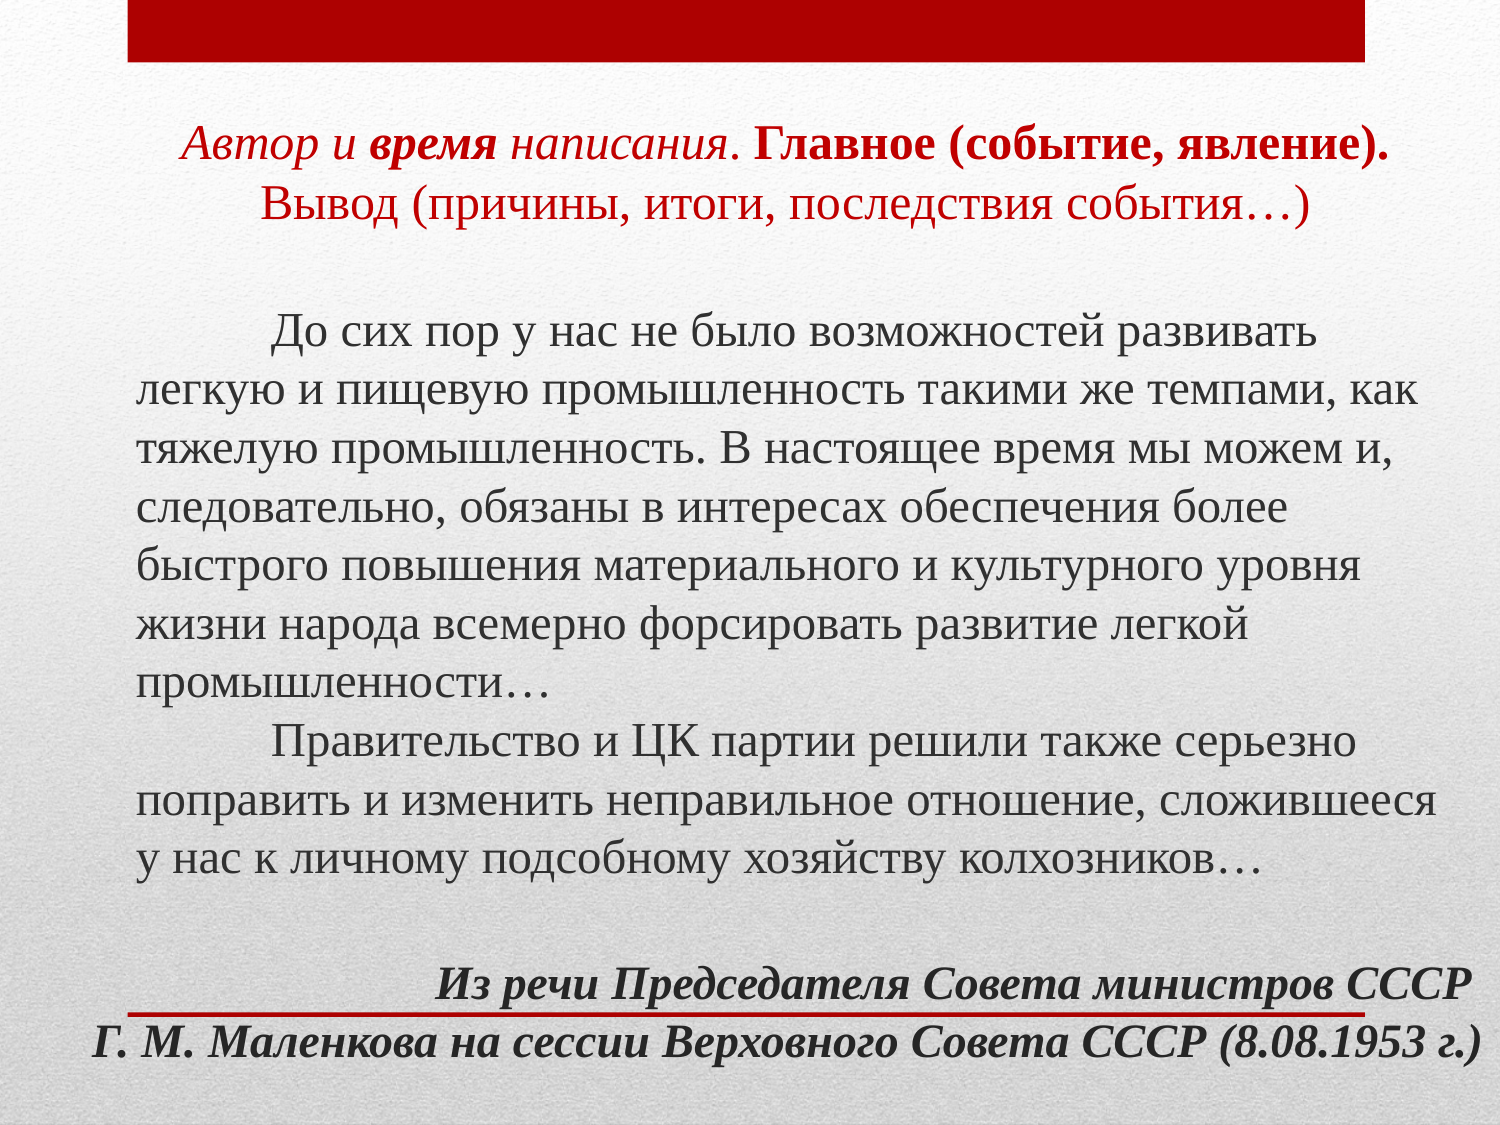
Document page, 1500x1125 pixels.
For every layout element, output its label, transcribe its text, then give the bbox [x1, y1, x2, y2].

list До сих пор у нас не было возможностей развивать легкую и пищевую промышленность такими же темпами, как тяжелую промышленность. В настоящее время мы можем и, следовательно, обязаны в интересах обеспечения более быстрого повышения материального и культурного уровня жизни народа всемерно форсировать развитие легкой промышленности… Правительство и ЦК партии решили также серьезно поправить и изменить неправильное отношение, сложившееся у нас к личному подсобному хозяйству колхозников… [120, 267, 1496, 914]
title Из речи Председателя Совета министров СССР Г. М. Маленкова на сессии Верховного Совета СССР (8.08.1953 г.) [32, 928, 1500, 1075]
text_box Автор и время написания. Главное (событие, явление). Вывод (причины, итоги, последствия события…) [100, 101, 1471, 237]
